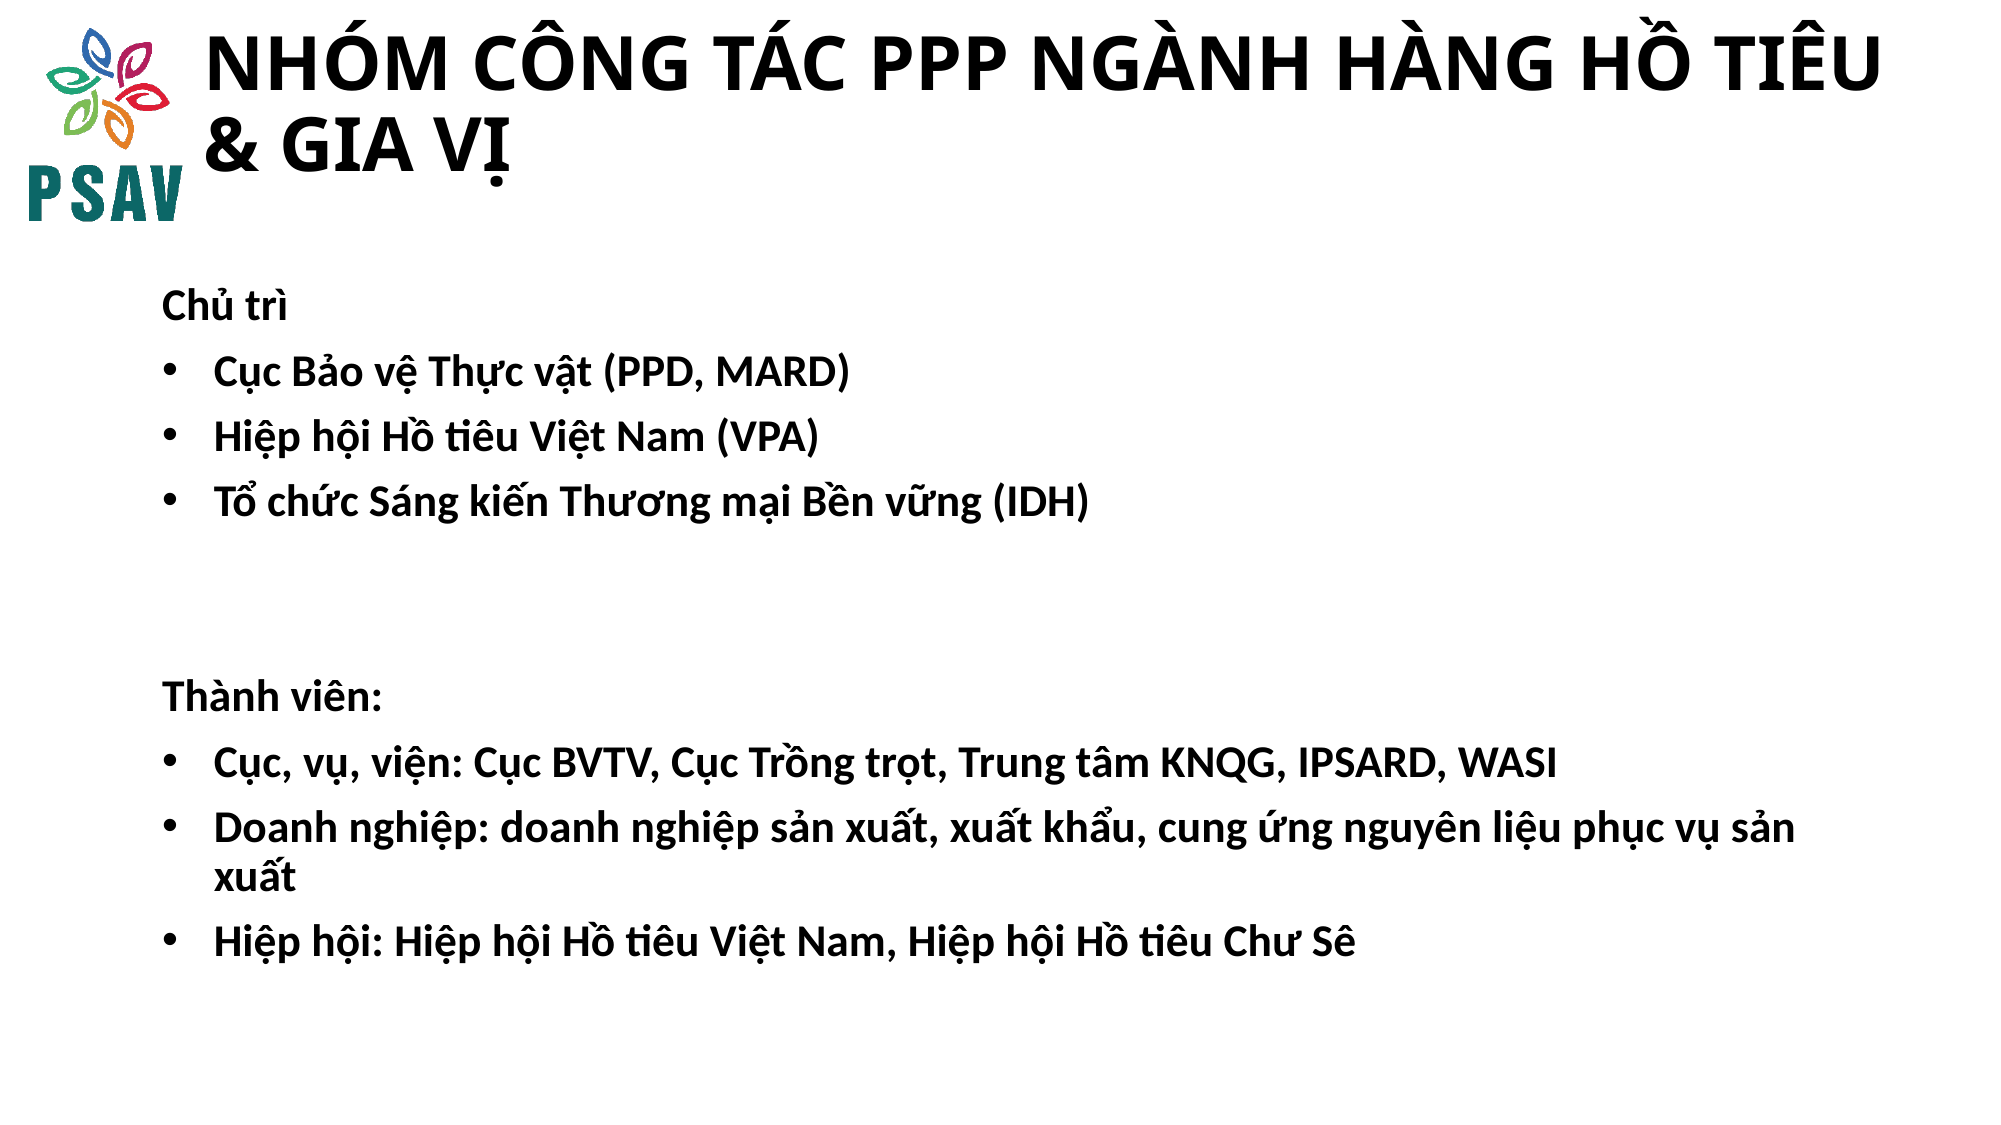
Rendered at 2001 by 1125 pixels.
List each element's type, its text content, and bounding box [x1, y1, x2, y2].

subtitle Chủ trì Cục Bảo vệ Thực vật (PPD, MARD) Hiệp hội Hồ tiêu Việt Nam (VPA) Tổ chức Sáng kiến Thương mại Bền vững (IDH) Thành viên: Cục, vụ, viện: Cục BVTV, Cục Trồng trọt, Trung tâm KNQG, IPSARD, WASI Doanh nghiệp: doanh nghiệp sản xuất, xuất khẩu, cung ứng nguyên liệu phục vụ sản xuất Hiệp hội: Hiệp hội Hồ tiêu Việt Nam, Hiệp hội Hồ tiêu Chư Sê [147, 274, 1817, 1038]
title NHÓM CÔNG TÁC PPP NGÀNH HÀNG HỒ TIÊU & GIA VỊ [189, 28, 1974, 196]
picture [26, 28, 189, 239]
